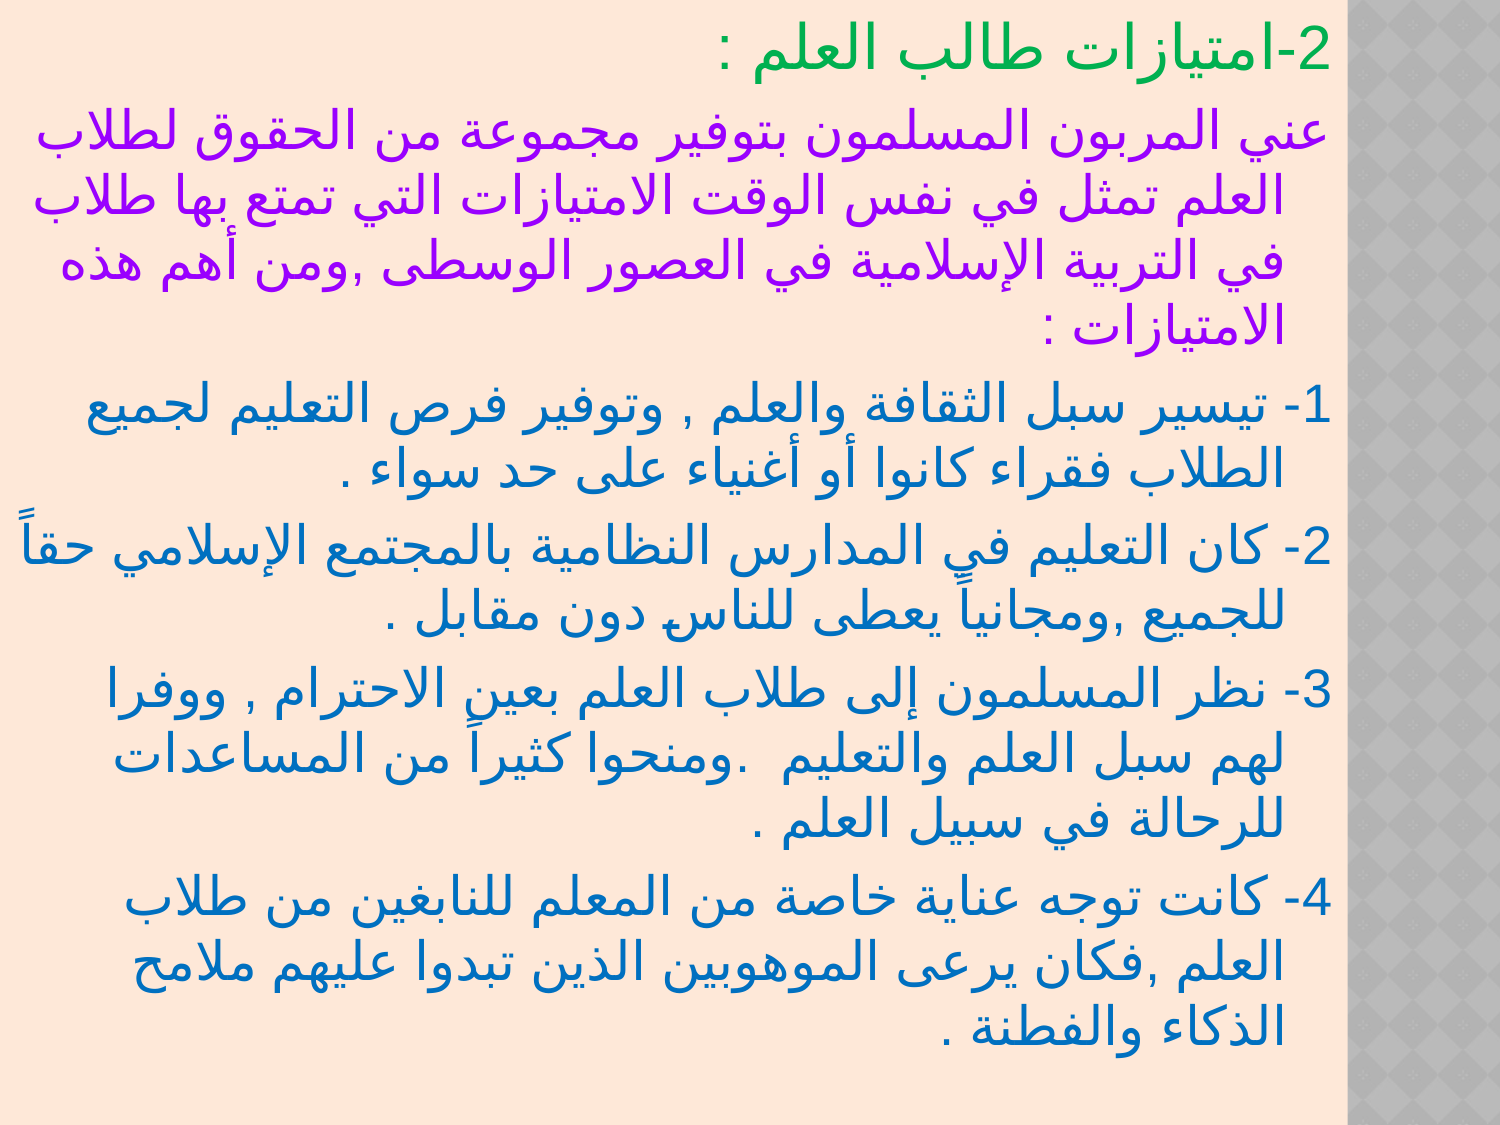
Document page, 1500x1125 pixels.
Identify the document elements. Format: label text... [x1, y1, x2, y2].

list 2-امتيازات طالب العلم : عني المربون المسلمون بتوفير مجموعة من الحقوق لطلاب العلم تمثل في نفس الوقت الامتيازات التي تمتع بها طلاب في التربية الإسلامية في العصور الوسطى ,ومن أهم هذه الامتيازات : 1- تيسير سبل الثقافة والعلم , وتوفير فرص التعليم لجميع الطلاب فقراء كانوا أو أغنياء على حد سواء . 2- كان التعليم في المدارس النظامية بالمجتمع الإسلامي حقاً للجميع ,ومجانياً يعطى للناس دون مقابل . 3- نظر المسلمون إلى طلاب العلم بعين الاحترام , ووفرا لهم سبل العلم والتعليم .ومنحوا كثيراً من المساعدات للرحالة في سبيل العلم . 4- كانت توجه عناية خاصة من المعلم للنابغين من طلاب العلم ,فكان يرعى الموهوبين الذين تبدوا عليهم ملامح الذكاء والفطنة . [0, 0, 1348, 1125]
